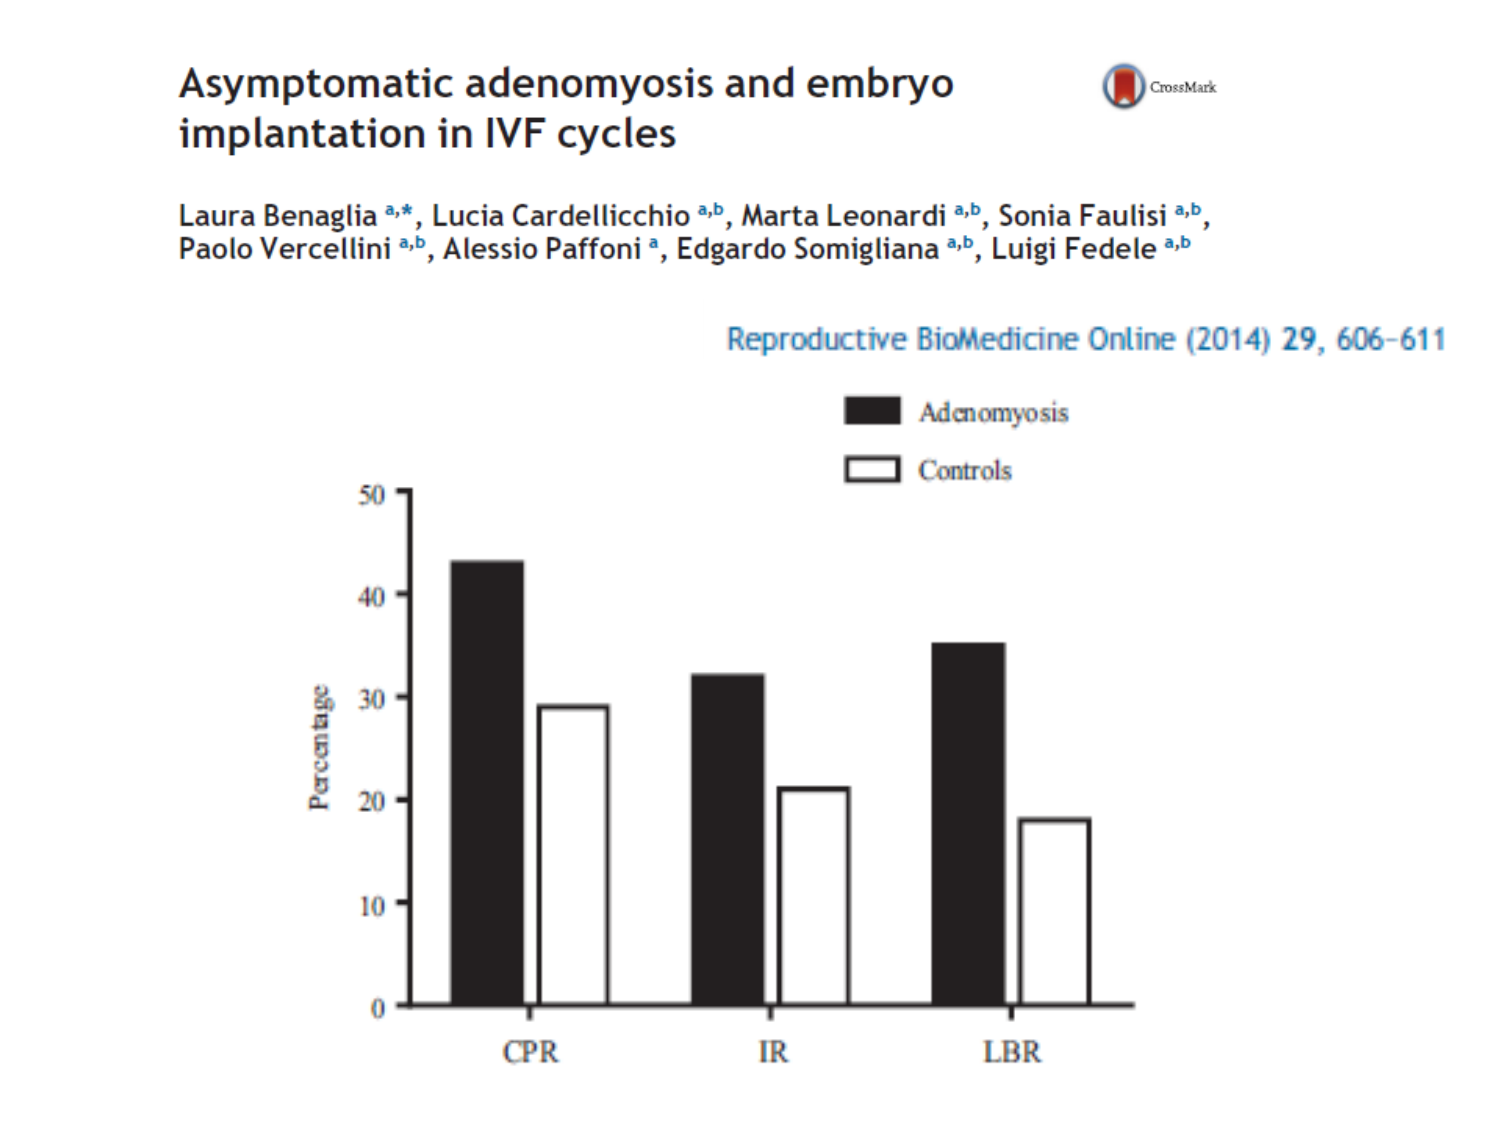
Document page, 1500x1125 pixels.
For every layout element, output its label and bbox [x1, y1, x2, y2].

picture [135, 30, 1490, 1077]
